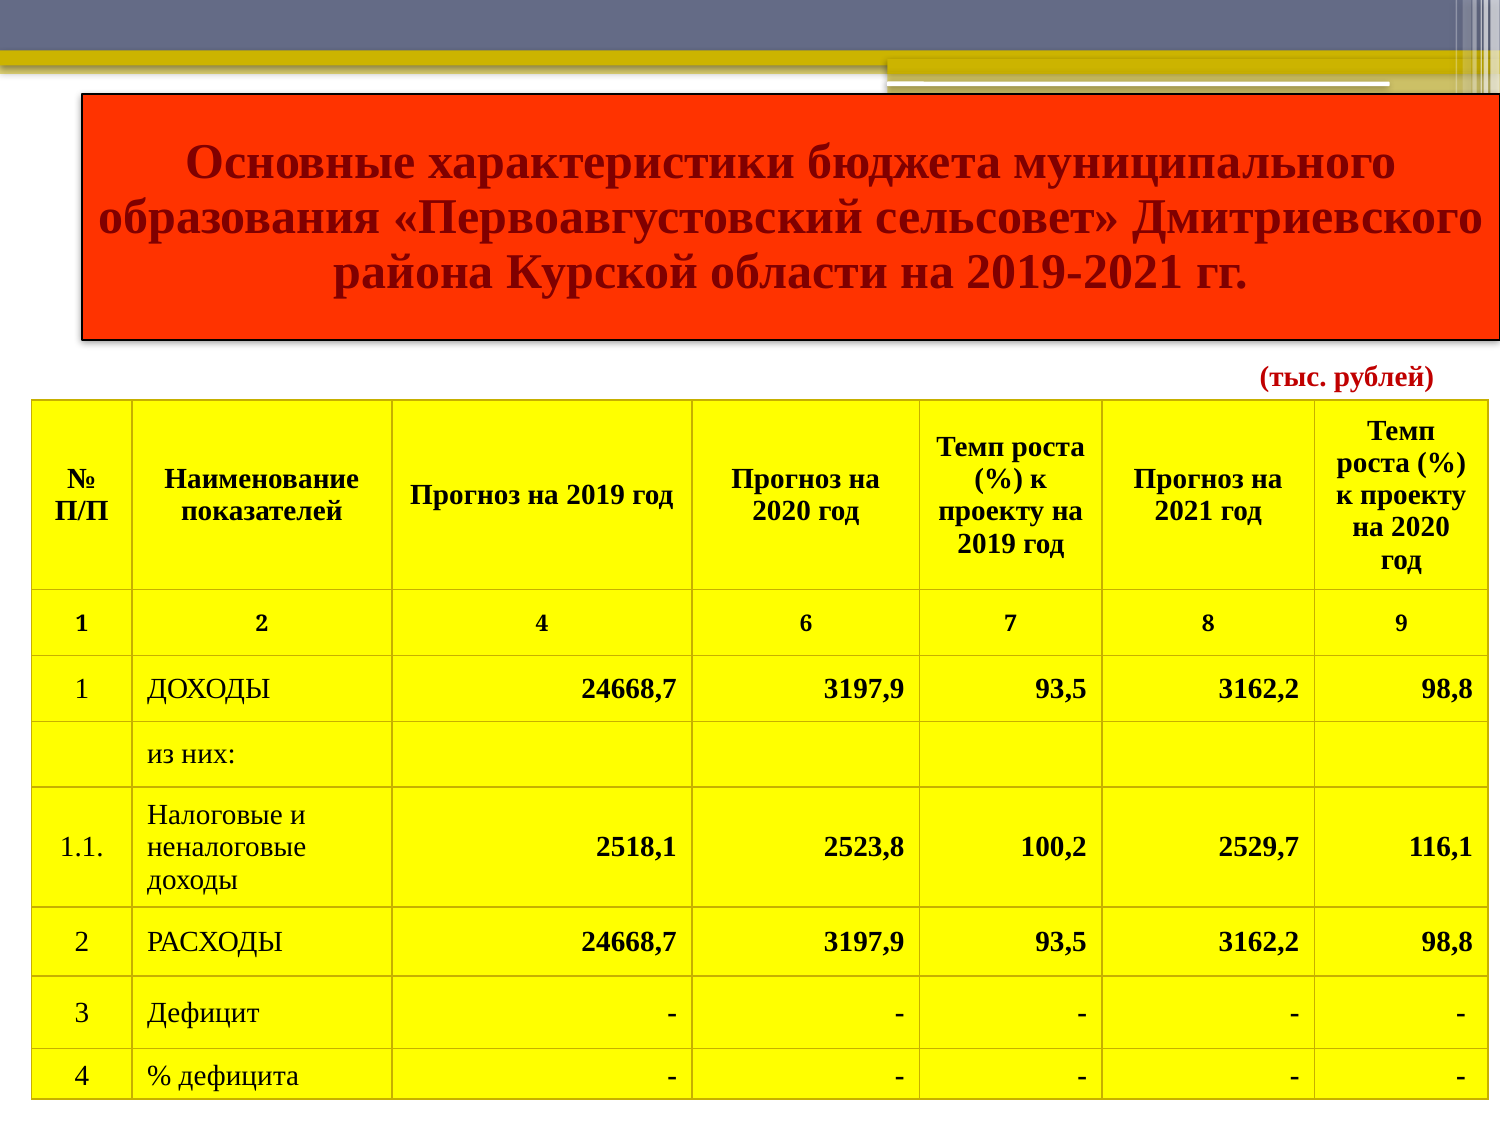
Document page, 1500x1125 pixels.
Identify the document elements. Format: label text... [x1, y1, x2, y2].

table_cell [393, 722, 691, 786]
table_header № П/П [32, 401, 131, 589]
title Основные характеристики бюджета муниципального образования «Первоавгустовский сельсовет» Дмитриевского района Курской области на 2019-2021 гг. [81, 93, 1500, 341]
table_cell 3 [32, 977, 131, 1048]
table_header Наименование показателей [133, 401, 391, 589]
table_cell РАСХОДЫ [133, 908, 391, 975]
table_cell 116,1 [1315, 788, 1487, 906]
table_header Темп роста (%) к проекту на 2019 год [920, 401, 1101, 589]
table_cell из них: [133, 722, 391, 786]
table_cell - [920, 977, 1101, 1048]
table_cell - [1103, 1049, 1314, 1098]
table_cell 98,8 [1315, 908, 1487, 975]
table_cell 4 [32, 1049, 131, 1098]
table_cell [32, 722, 131, 786]
table_cell 100,2 [920, 788, 1101, 906]
table_cell - [393, 1049, 691, 1098]
table_cell 24668,7 [393, 656, 691, 721]
table_cell [1315, 722, 1487, 786]
table_cell 93,5 [920, 908, 1101, 975]
table_cell 2 [32, 908, 131, 975]
table_cell 9 [1315, 590, 1487, 655]
table_cell - [693, 977, 919, 1048]
table_cell - [1103, 977, 1314, 1048]
table_cell 2 [133, 590, 391, 655]
table_header Прогноз на 2020 год [693, 401, 919, 589]
table_cell - [1315, 977, 1487, 1048]
table_cell 3197,9 [693, 656, 919, 721]
table_cell 3197,9 [693, 908, 919, 975]
text_box [1311, 9, 1486, 61]
table_cell [920, 722, 1101, 786]
table_header Прогноз на 2019 год [393, 401, 691, 589]
table_cell 2523,8 [693, 788, 919, 906]
table_cell 1 [32, 656, 131, 721]
table_cell - [693, 1049, 919, 1098]
table_cell 3162,2 [1103, 656, 1314, 721]
table_cell - [393, 977, 691, 1048]
table_cell 2529,7 [1103, 788, 1314, 906]
table_cell 1.1. [32, 788, 131, 906]
table_cell 98,8 [1315, 656, 1487, 721]
table_cell [1103, 722, 1314, 786]
table_cell 8 [1103, 590, 1314, 655]
table_cell 4 [393, 590, 691, 655]
table_cell [693, 722, 919, 786]
table_cell 2518,1 [393, 788, 691, 906]
table_cell - [920, 1049, 1101, 1098]
text_box (тыс. рублей) [1244, 349, 1458, 399]
table_header Прогноз на 2021 год [1103, 401, 1314, 589]
table_cell Дефицит [133, 977, 391, 1048]
table_cell 7 [920, 590, 1101, 655]
table_cell 3162,2 [1103, 908, 1314, 975]
table_cell - [1315, 1049, 1487, 1098]
table_cell ДОХОДЫ [133, 656, 391, 721]
table_cell 24668,7 [393, 908, 691, 975]
table_cell Налоговые и неналоговые доходы [133, 788, 391, 906]
table_cell 6 [693, 590, 919, 655]
table_cell 1 [32, 590, 131, 655]
table_header Темп роста (%) к проекту на 2020 год [1315, 401, 1487, 589]
table_cell % дефицита [133, 1049, 391, 1098]
table_cell 93,5 [920, 656, 1101, 721]
